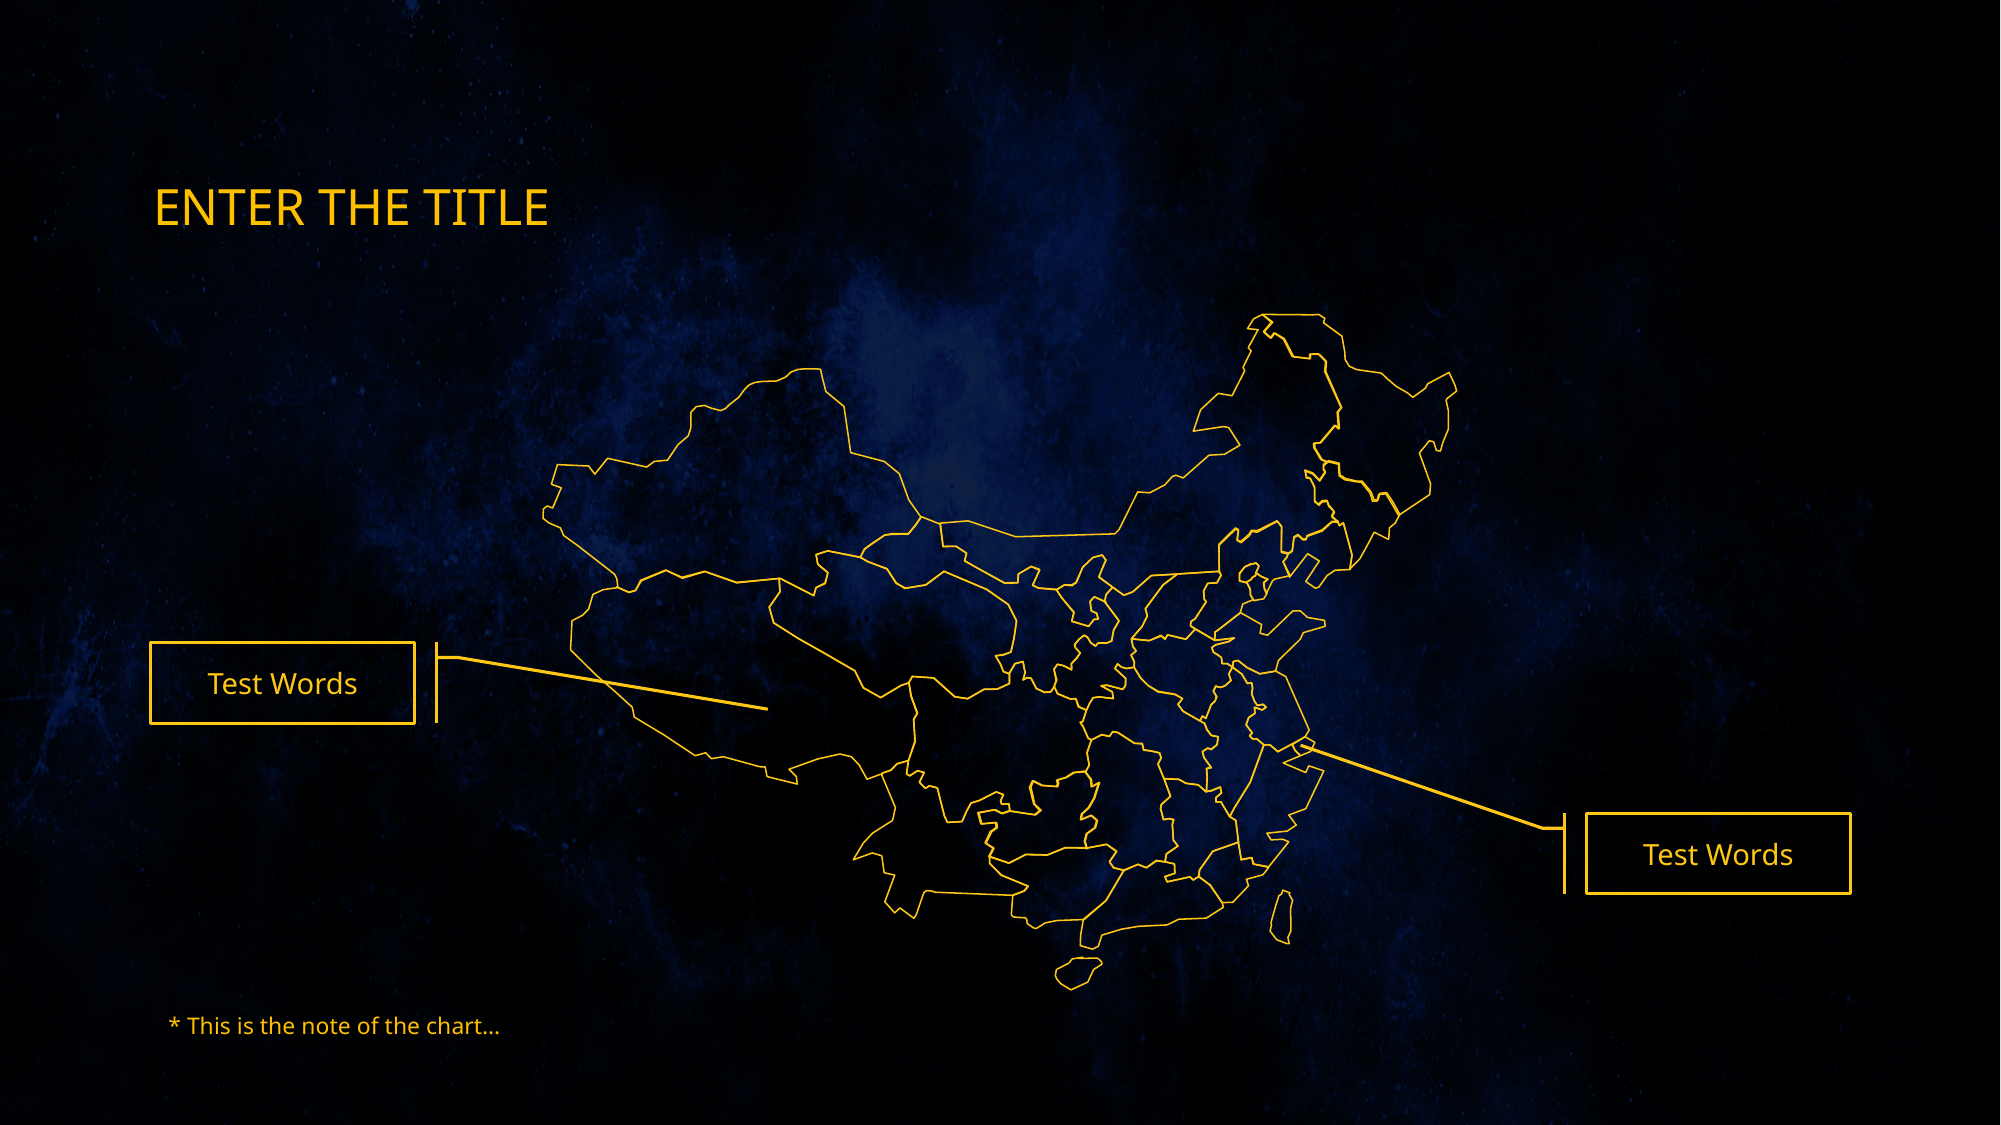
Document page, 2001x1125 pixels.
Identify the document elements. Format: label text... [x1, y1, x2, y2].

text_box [542, 314, 1458, 991]
text_box Test Words [434, 642, 537, 723]
picture [0, 0, 2001, 1125]
text_box ENTER THE TITLE [138, 167, 566, 243]
text_box * This is the note of the chart… [153, 1003, 516, 1047]
text_box Test Words [1462, 798, 1567, 894]
text_box Test Words [149, 640, 417, 725]
text_box Test Words [1585, 811, 1852, 896]
